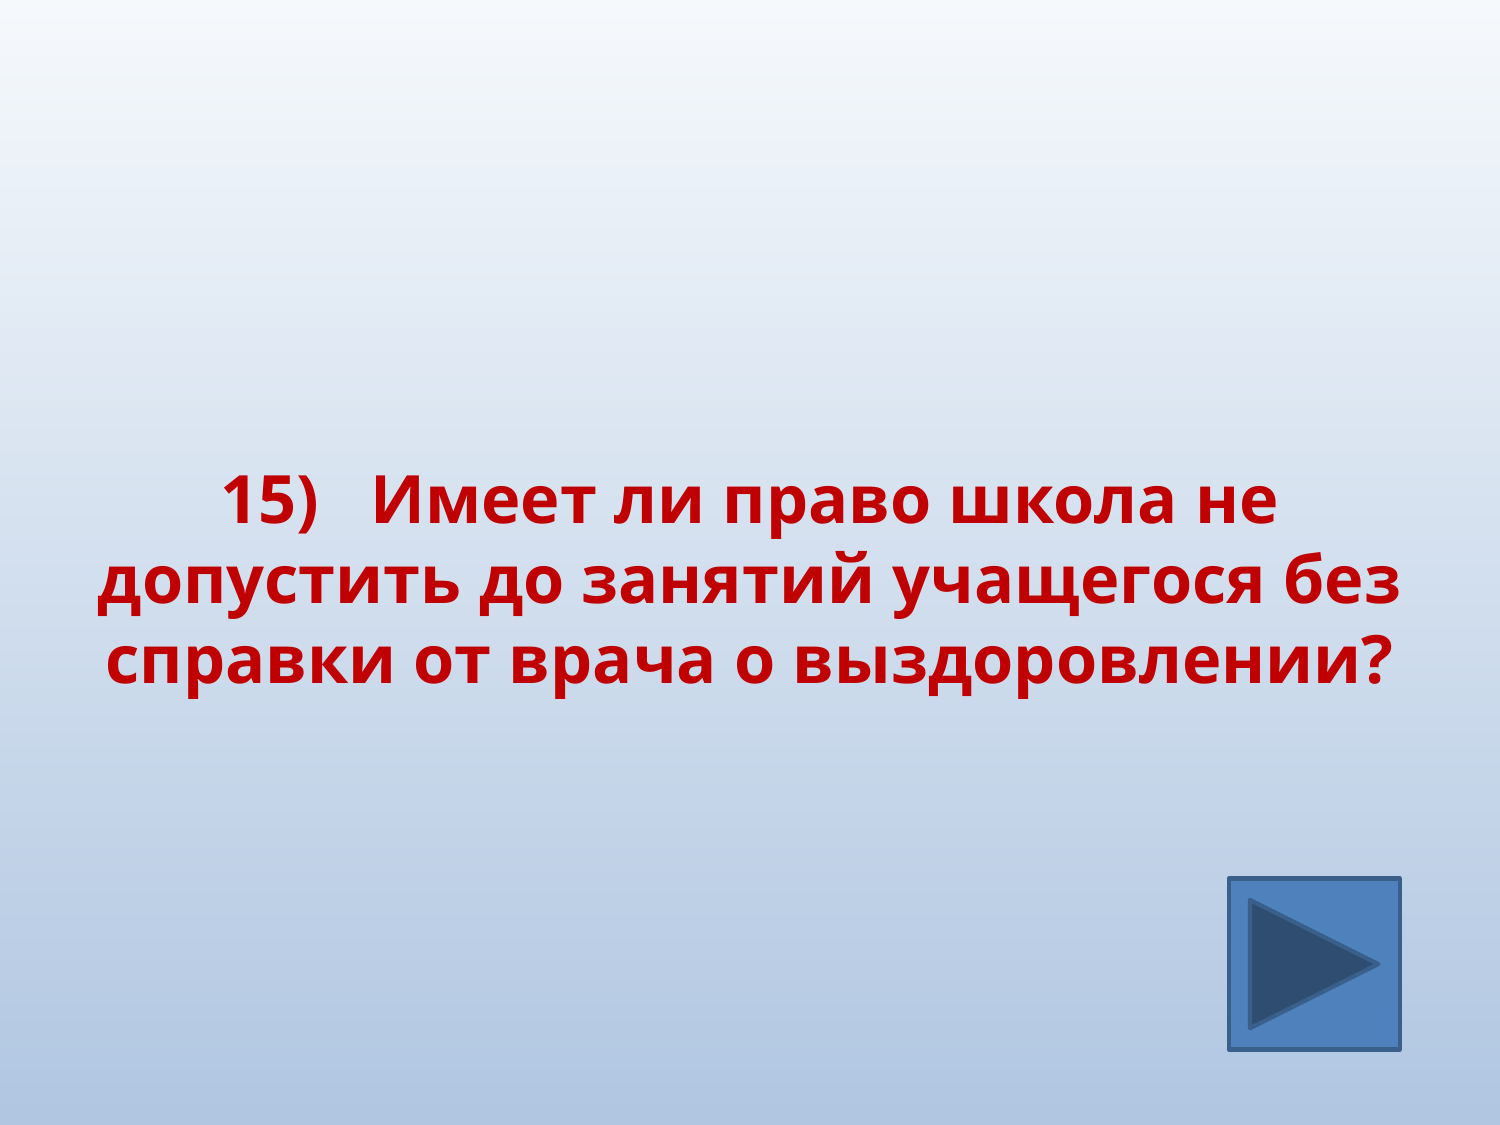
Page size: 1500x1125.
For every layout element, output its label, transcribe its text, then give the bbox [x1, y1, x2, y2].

list 15) Имеет ли право школа не допустить до занятий учащегося без справки от врача о выздоровлении? [75, 262, 1425, 1005]
text_box [1227, 876, 1402, 1052]
